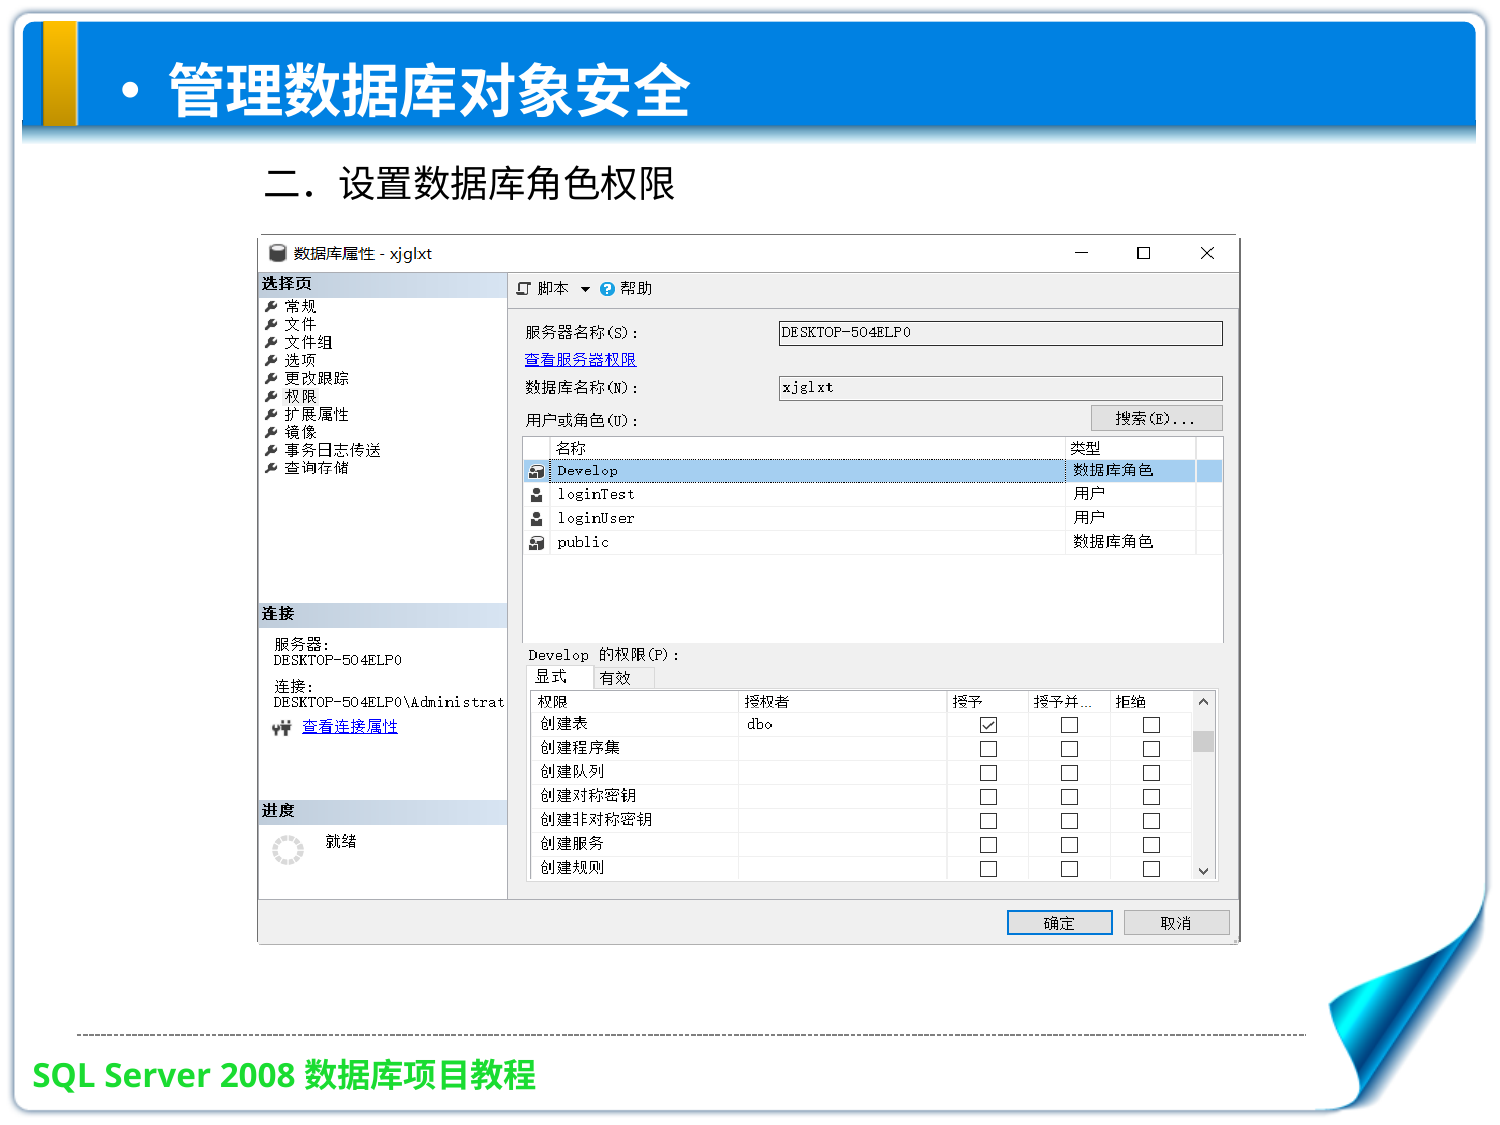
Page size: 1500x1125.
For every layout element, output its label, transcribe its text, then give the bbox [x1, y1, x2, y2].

text_box 二．设置数据库角色权限 [248, 152, 691, 213]
text_box 管理数据库对象安全 [105, 46, 821, 132]
picture [0, 0, 1500, 1125]
